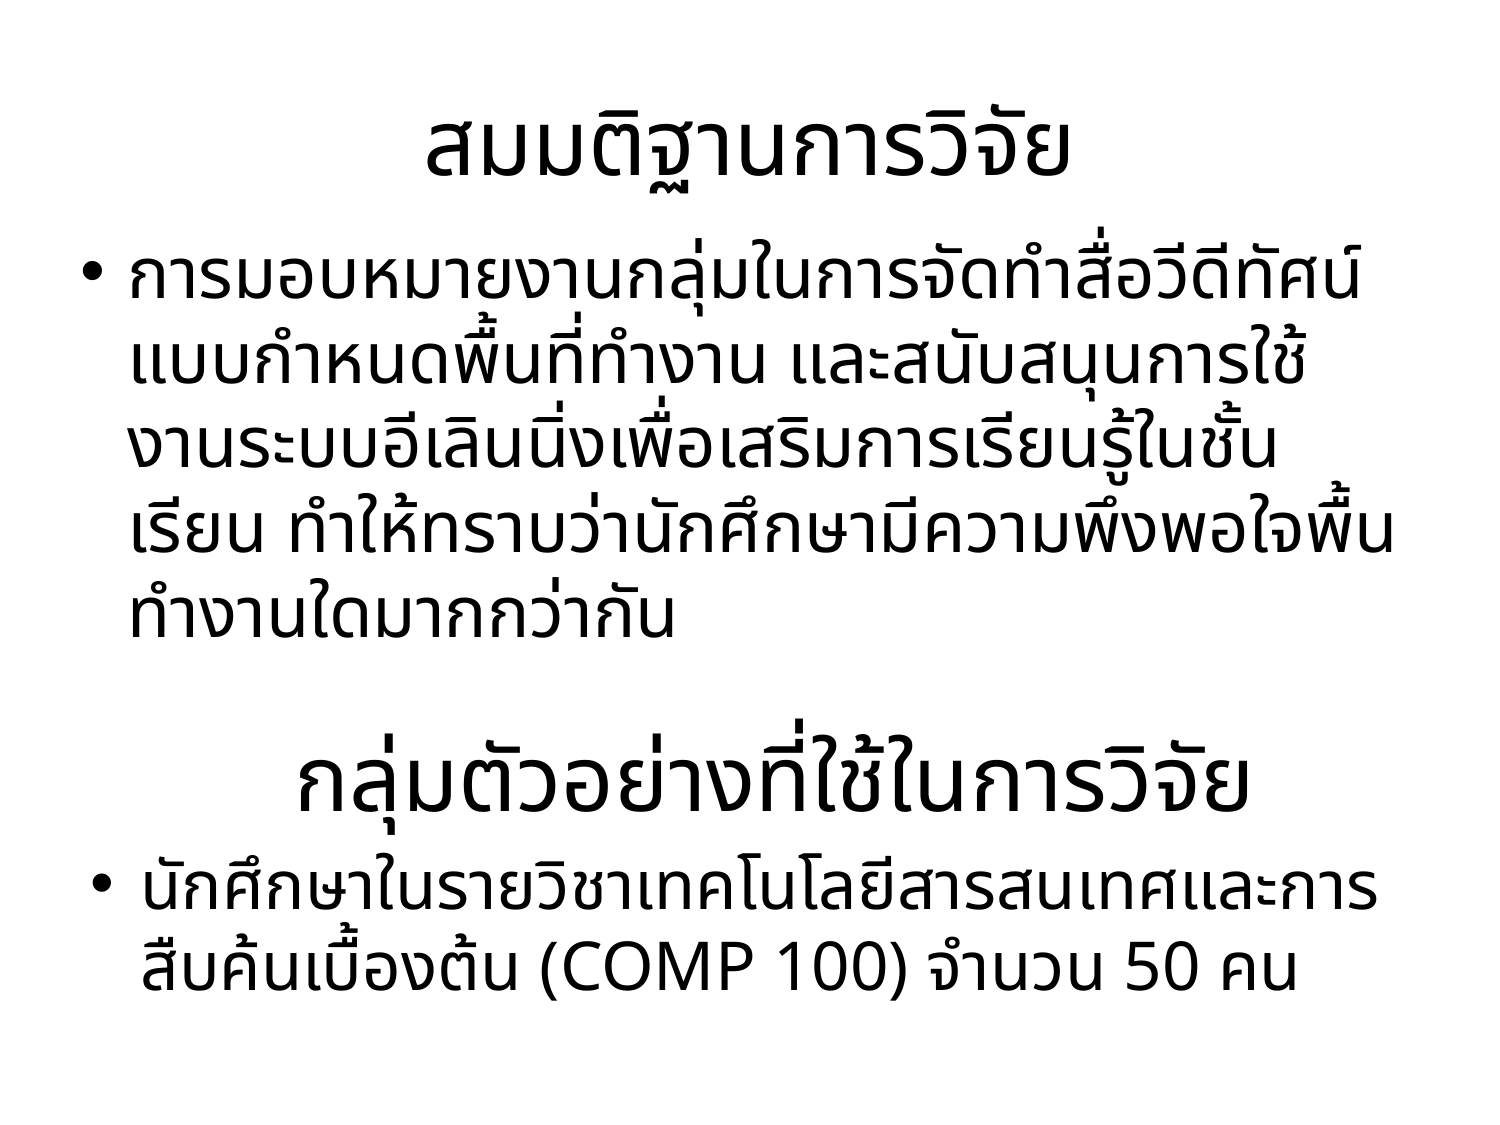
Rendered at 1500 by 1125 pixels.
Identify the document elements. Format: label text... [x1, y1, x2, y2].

text_box กลุ่มตัวอย่างที่ใช้ในการวิจัย [100, 680, 1451, 869]
text_box นักศึกษาในรายวิชาเทคโนโลยีสารสนเทศและการสืบค้นเบื้องต้น (COMP 100) จำนวน 50 คน [74, 834, 1425, 1071]
title สมมติฐานการวิจัย [75, 45, 1425, 233]
list การมอบหมายงานกลุ่มในการจัดทำสื่อวีดีทัศน์แบบกำหนดพื้นที่ทำงาน และสนับสนุนการใช้งานระบบอีเลินนิ่งเพื่อเสริมการเรียนรู้ในชั้นเรียน ทำให้ทราบว่านักศึกษามีความพึงพอใจพื้นทำงานใดมากกว่ากัน [64, 219, 1415, 669]
